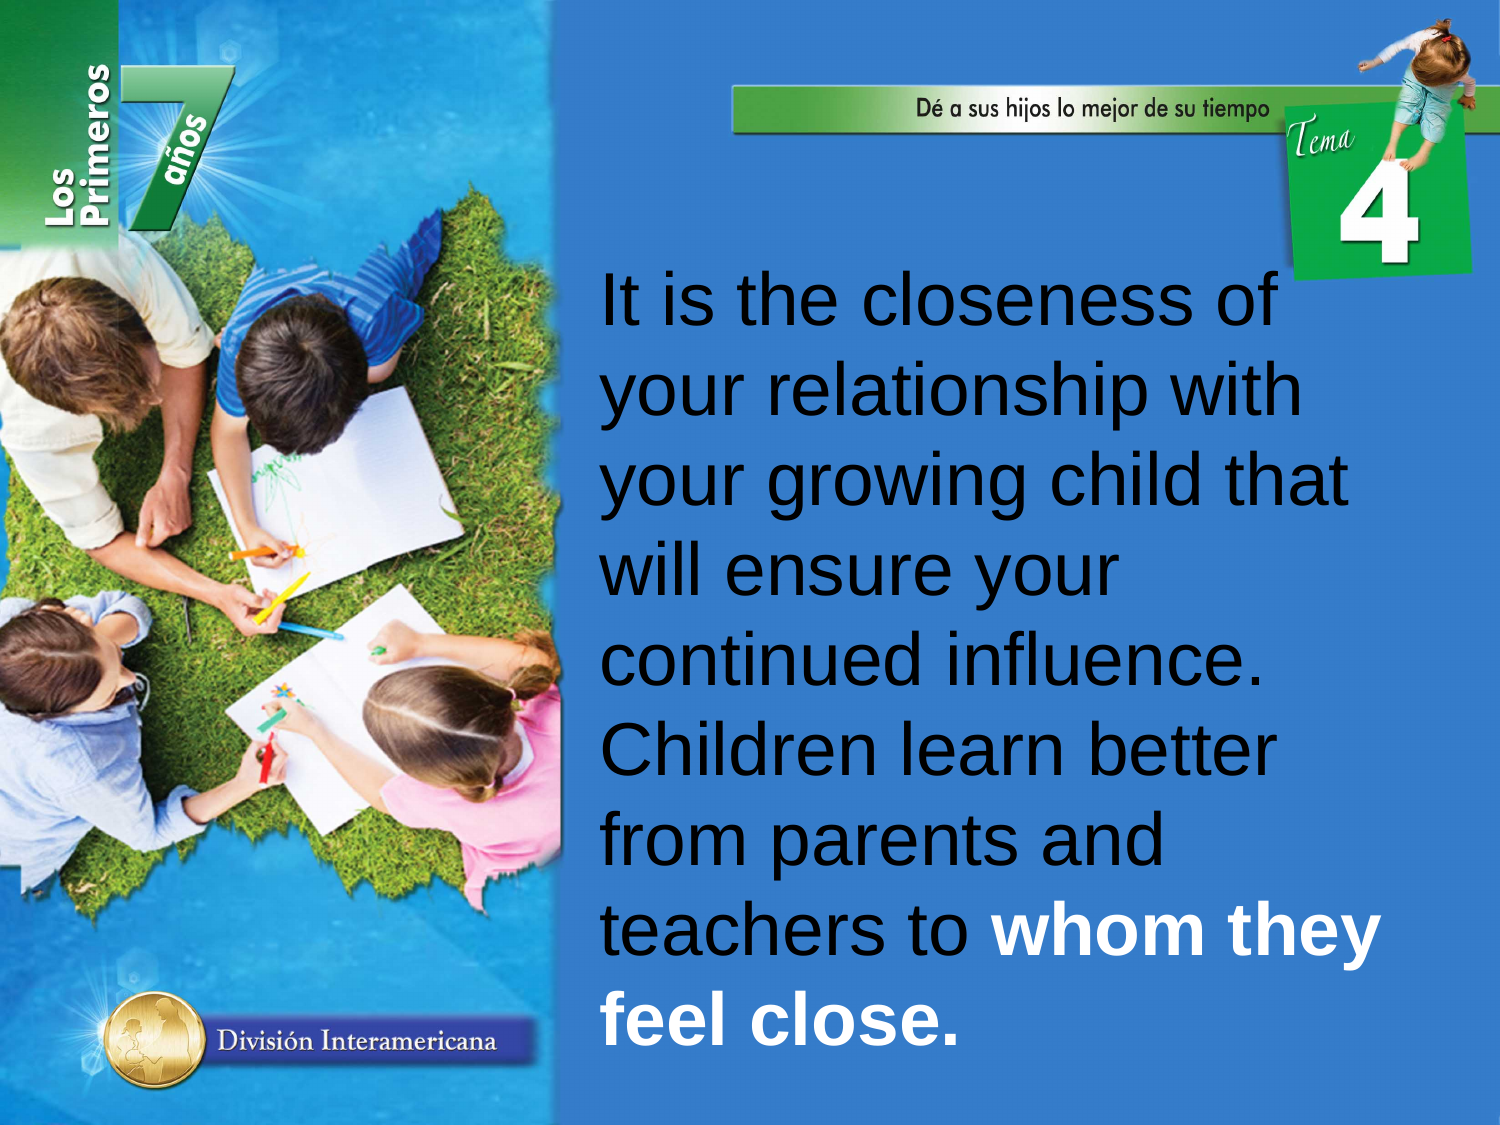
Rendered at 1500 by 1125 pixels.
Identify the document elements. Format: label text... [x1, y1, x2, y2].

picture [0, 0, 1500, 1125]
text_box It is the closeness of your relationship with your growing child that will ensure your continued influence. Children learn better from parents and teachers to whom they feel close. [584, 243, 1459, 1069]
